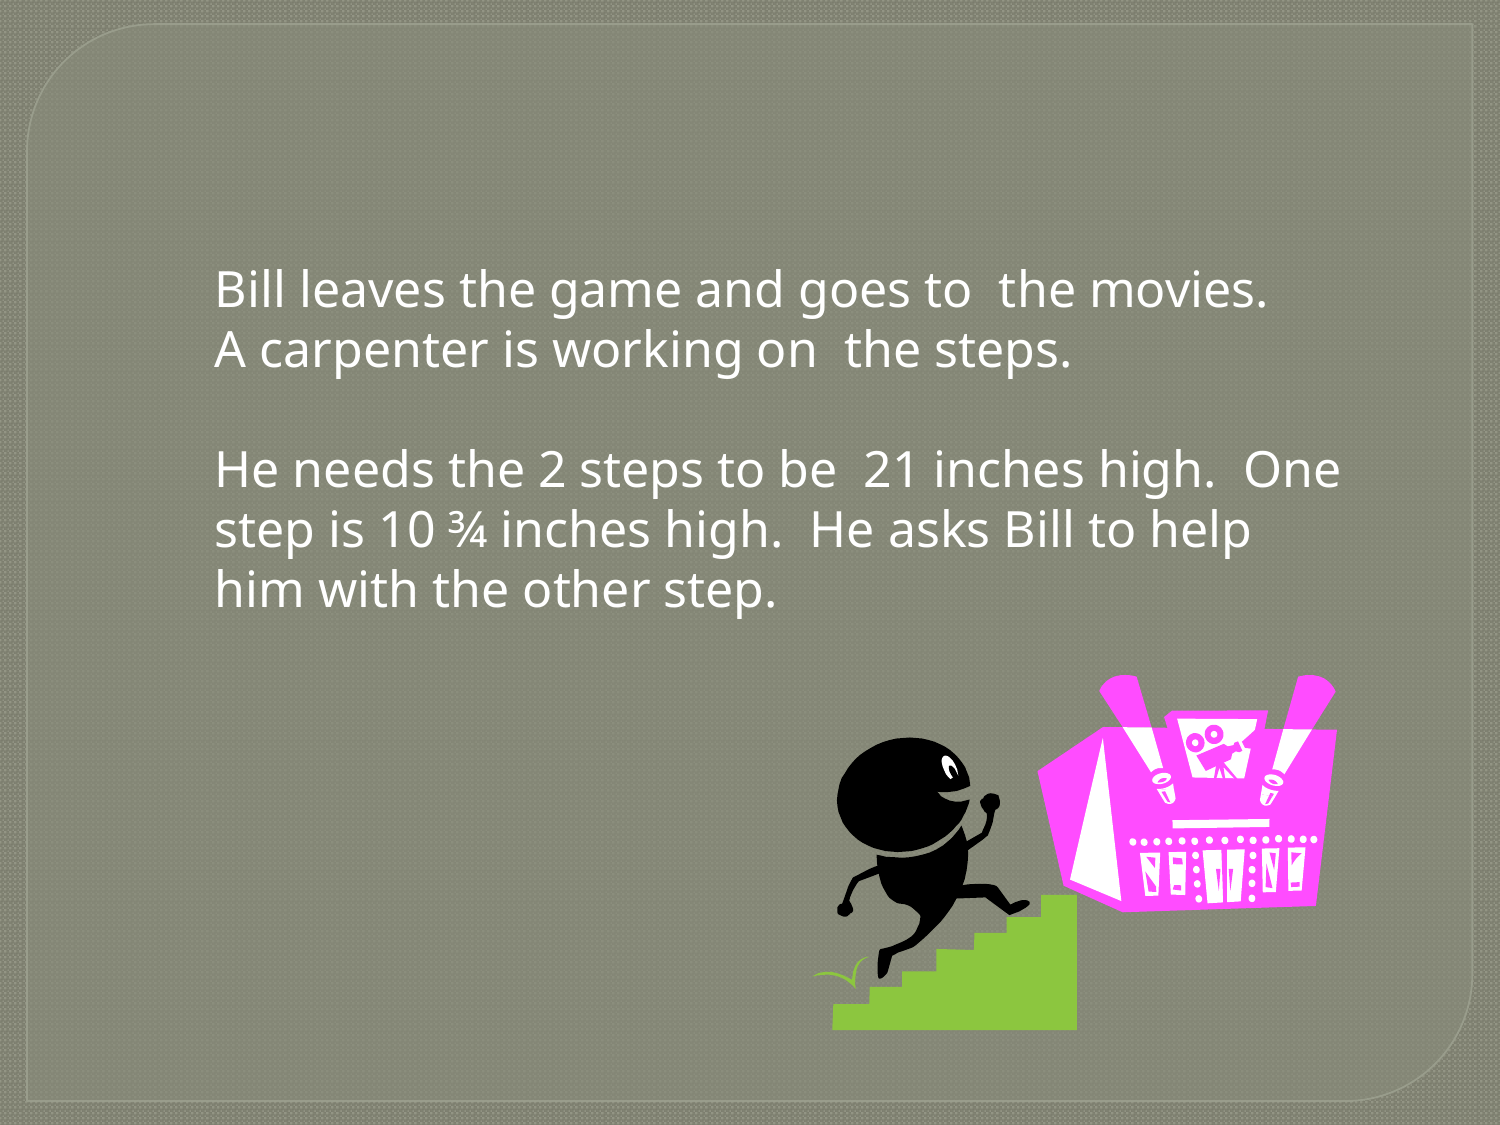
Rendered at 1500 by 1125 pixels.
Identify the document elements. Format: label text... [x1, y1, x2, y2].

text_box Bill leaves the game and goes to the movies. A carpenter is working on the steps. He needs the 2 steps to be 21 inches high. One step is 10 ¾ inches high. He asks Bill to help him with the other step. [200, 249, 1363, 625]
picture [812, 674, 1338, 1031]
